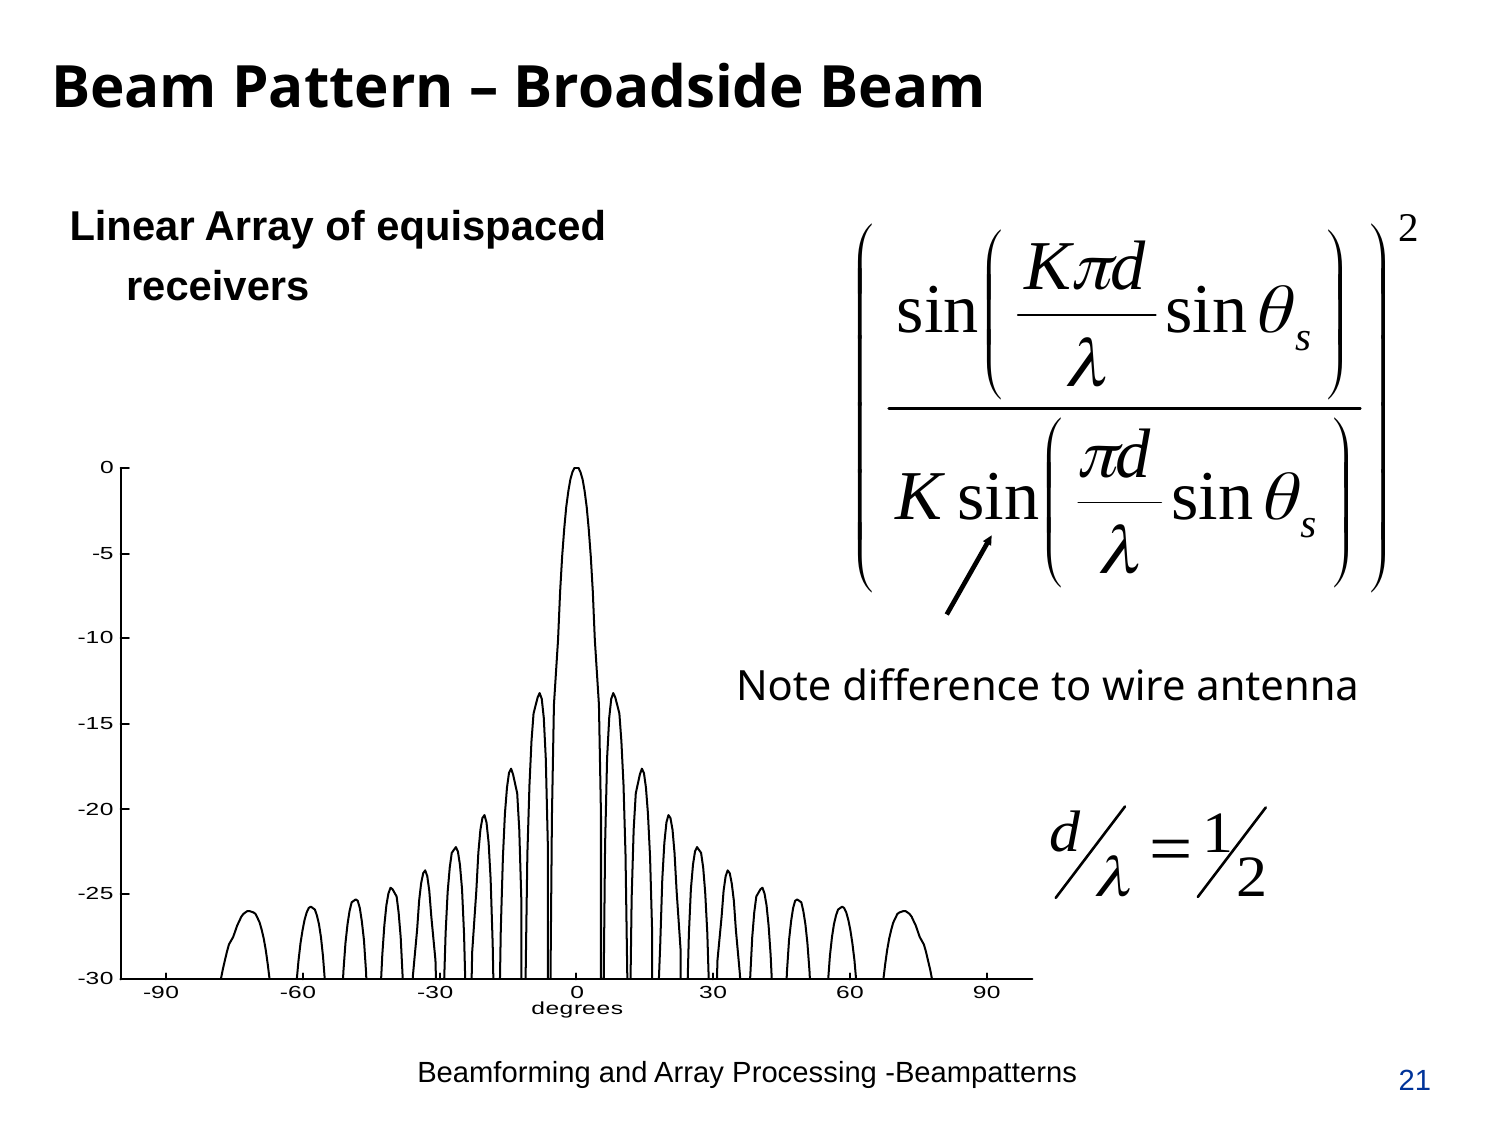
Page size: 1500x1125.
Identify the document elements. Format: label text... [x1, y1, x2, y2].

text_box Note difference to wire antenna [1047, 641, 1420, 750]
list Linear Array of equispaced receivers [54, 181, 754, 290]
title Beam Pattern – Broadside Beam [35, 41, 1156, 150]
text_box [71, 453, 1043, 1026]
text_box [843, 192, 1431, 608]
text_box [1039, 793, 1279, 911]
slide_number 21 [1207, 1055, 1447, 1102]
